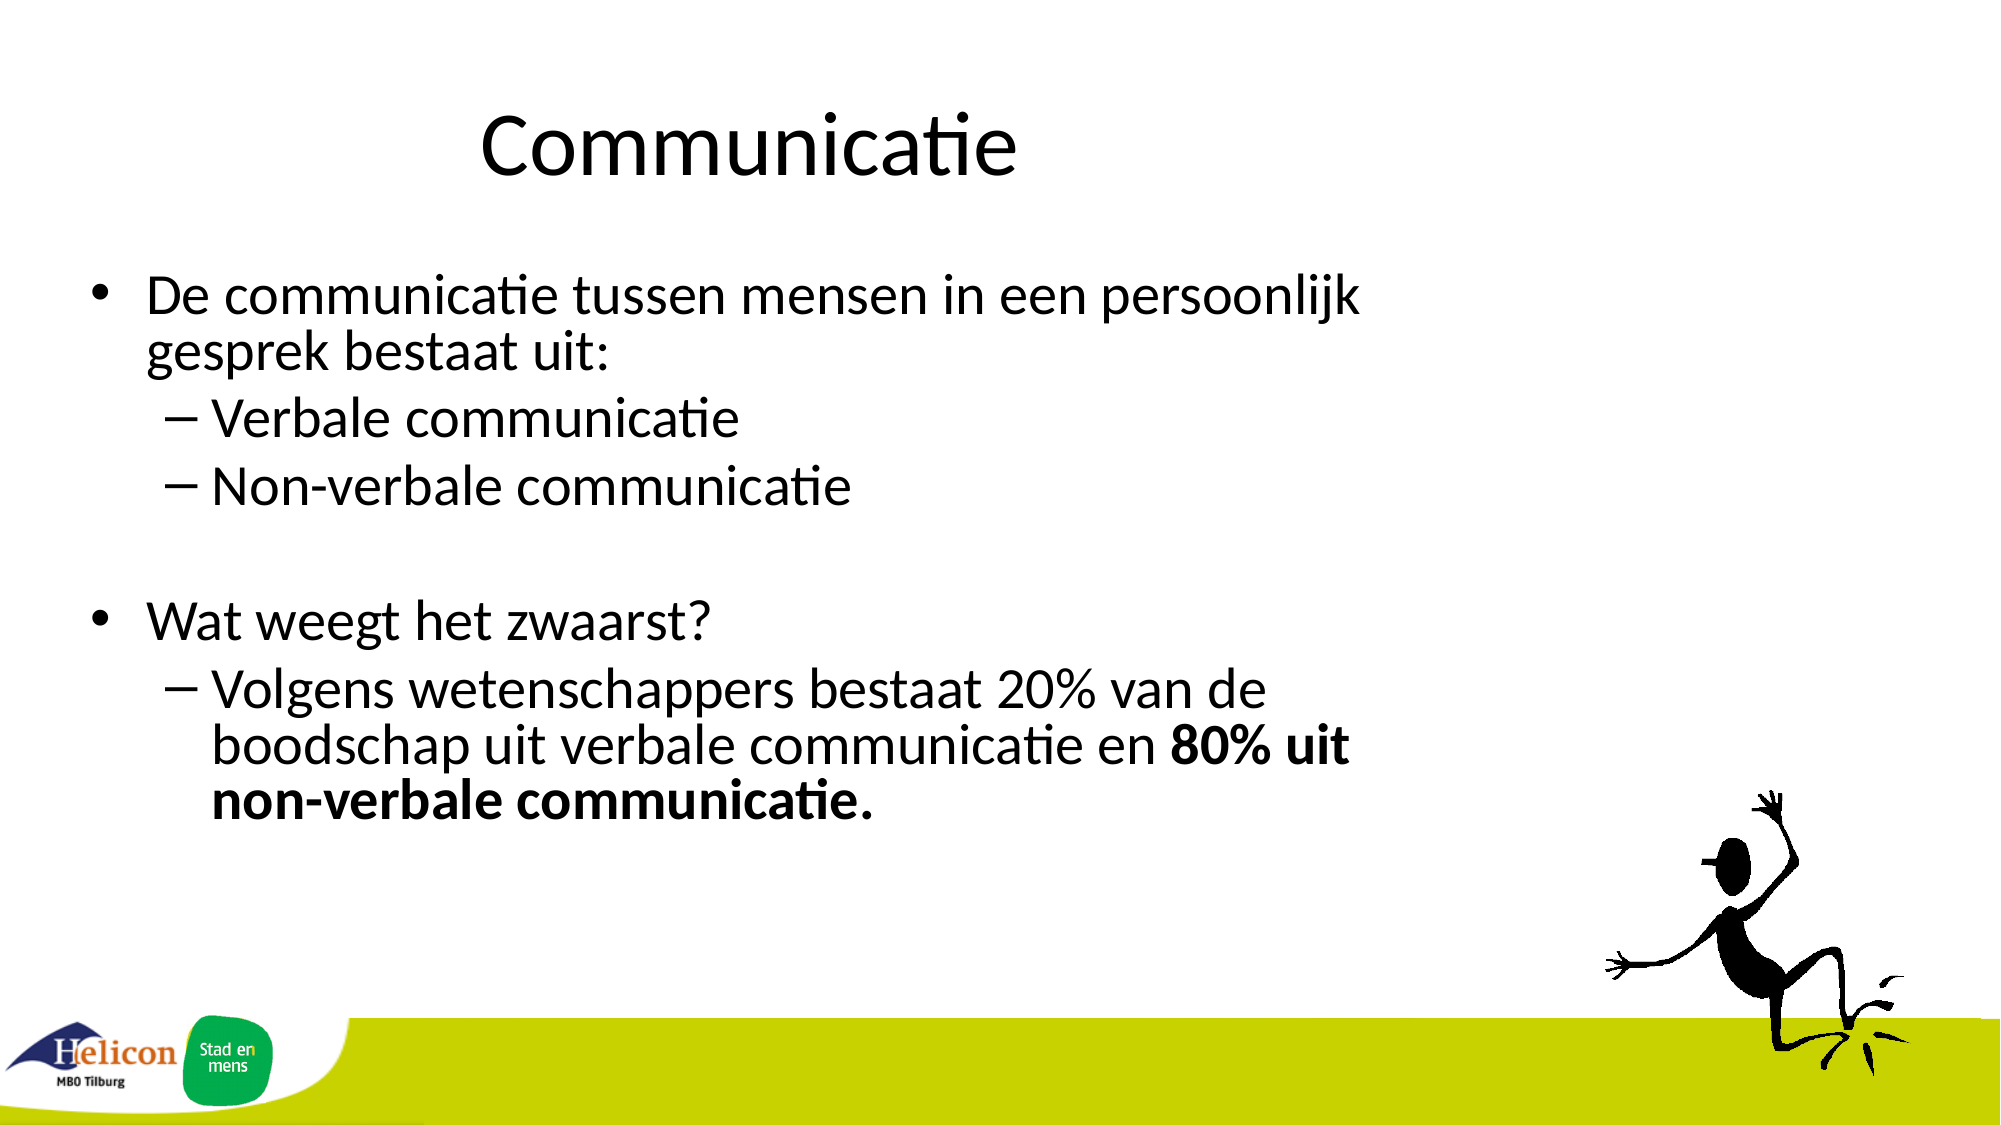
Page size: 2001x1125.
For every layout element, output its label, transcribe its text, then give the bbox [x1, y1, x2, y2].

picture [1605, 789, 1913, 1083]
picture [0, 1013, 424, 1125]
text_box De communicatie tussen mensen in een persoonlijk gesprek bestaat uit: Verbale communicatie Non-verbale communicatie Wat weegt het zwaarst? Volgens wetenschappers bestaat 20% van de boodschap uit verbale communicatie en 80% uit non-verbale communicatie. [74, 262, 1425, 1005]
text_box Communicatie [74, 45, 1425, 233]
